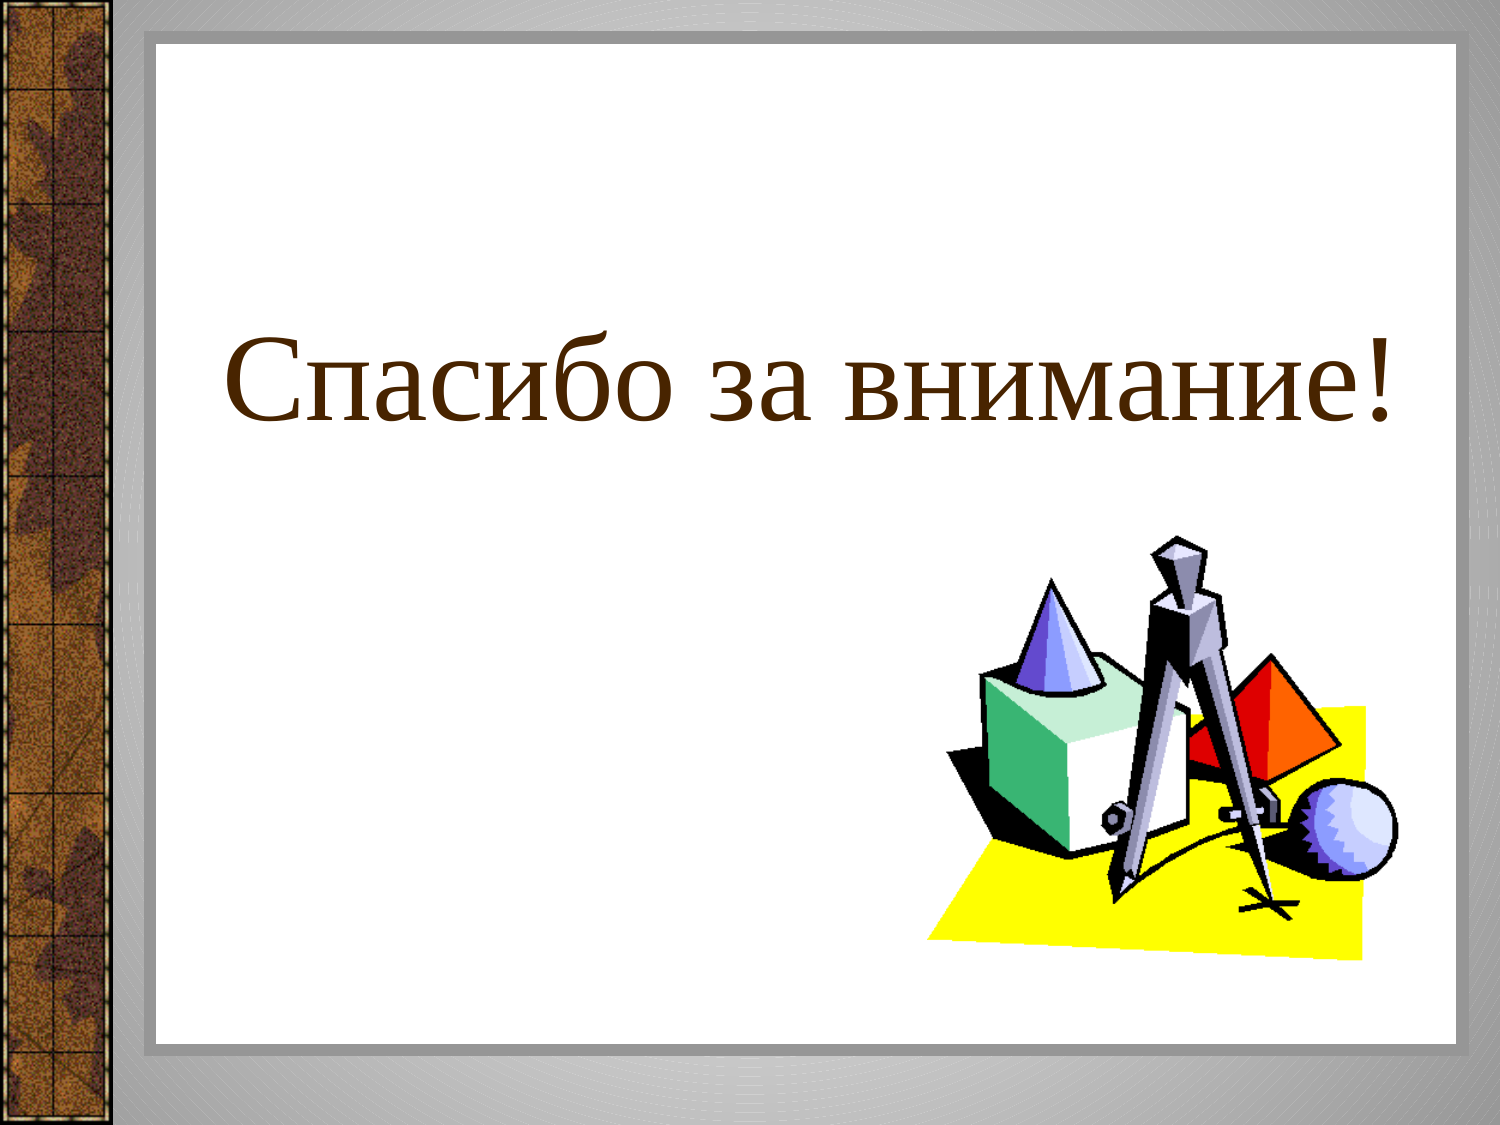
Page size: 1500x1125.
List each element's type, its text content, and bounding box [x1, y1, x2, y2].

picture [0, 0, 113, 1125]
list Спасибо за внимание! [174, 287, 1451, 963]
picture [926, 531, 1402, 965]
